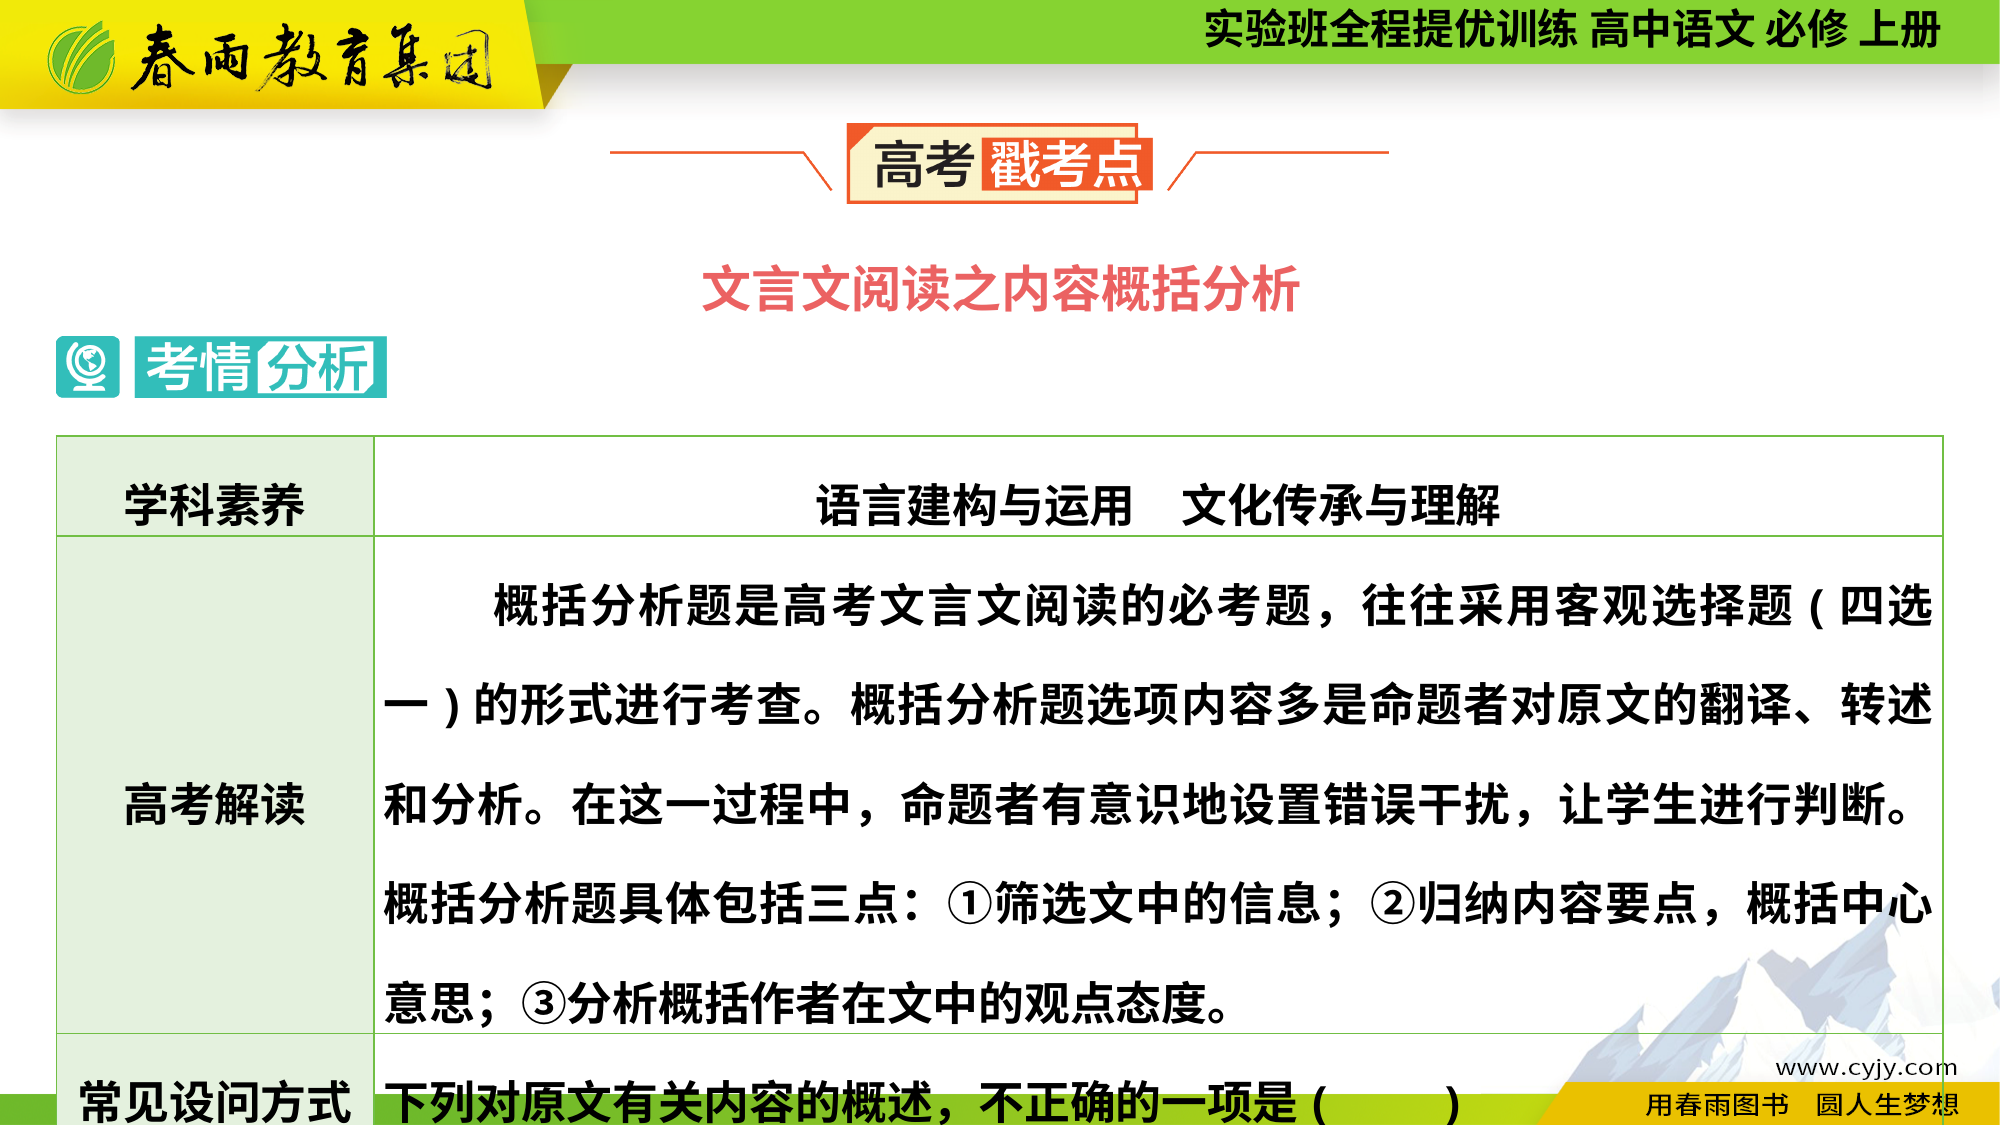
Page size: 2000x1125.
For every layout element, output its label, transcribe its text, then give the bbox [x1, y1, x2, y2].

table_cell 常见设问方式 [57, 1034, 373, 1125]
table_header 学科素养 [57, 437, 373, 535]
table_header 语言建构与运用 文化传承与理解 [375, 437, 1942, 535]
list 文言文阅读之内容概括分析 [59, 219, 1944, 315]
table_cell 概括分析题是高考文言文阅读的必考题，往往采用客观选择题(四选一)的形式进行考查。概括分析题选项内容多是命题者对原文的翻译、转述和分析。在这一过程中，命题者有意识地设置错误干扰，让学生进行判断。概括分析题具体包括三点：①筛选文中的信息；②归纳内容要点，概括中心意思；③分析概括作者在文中的观点态度。 [375, 537, 1942, 1033]
table_cell 下列对原文有关内容的概述，不正确的一项是( ) [375, 1034, 1942, 1125]
picture [0, 0, 2000, 1125]
table_cell 高考解读 [57, 537, 373, 1033]
